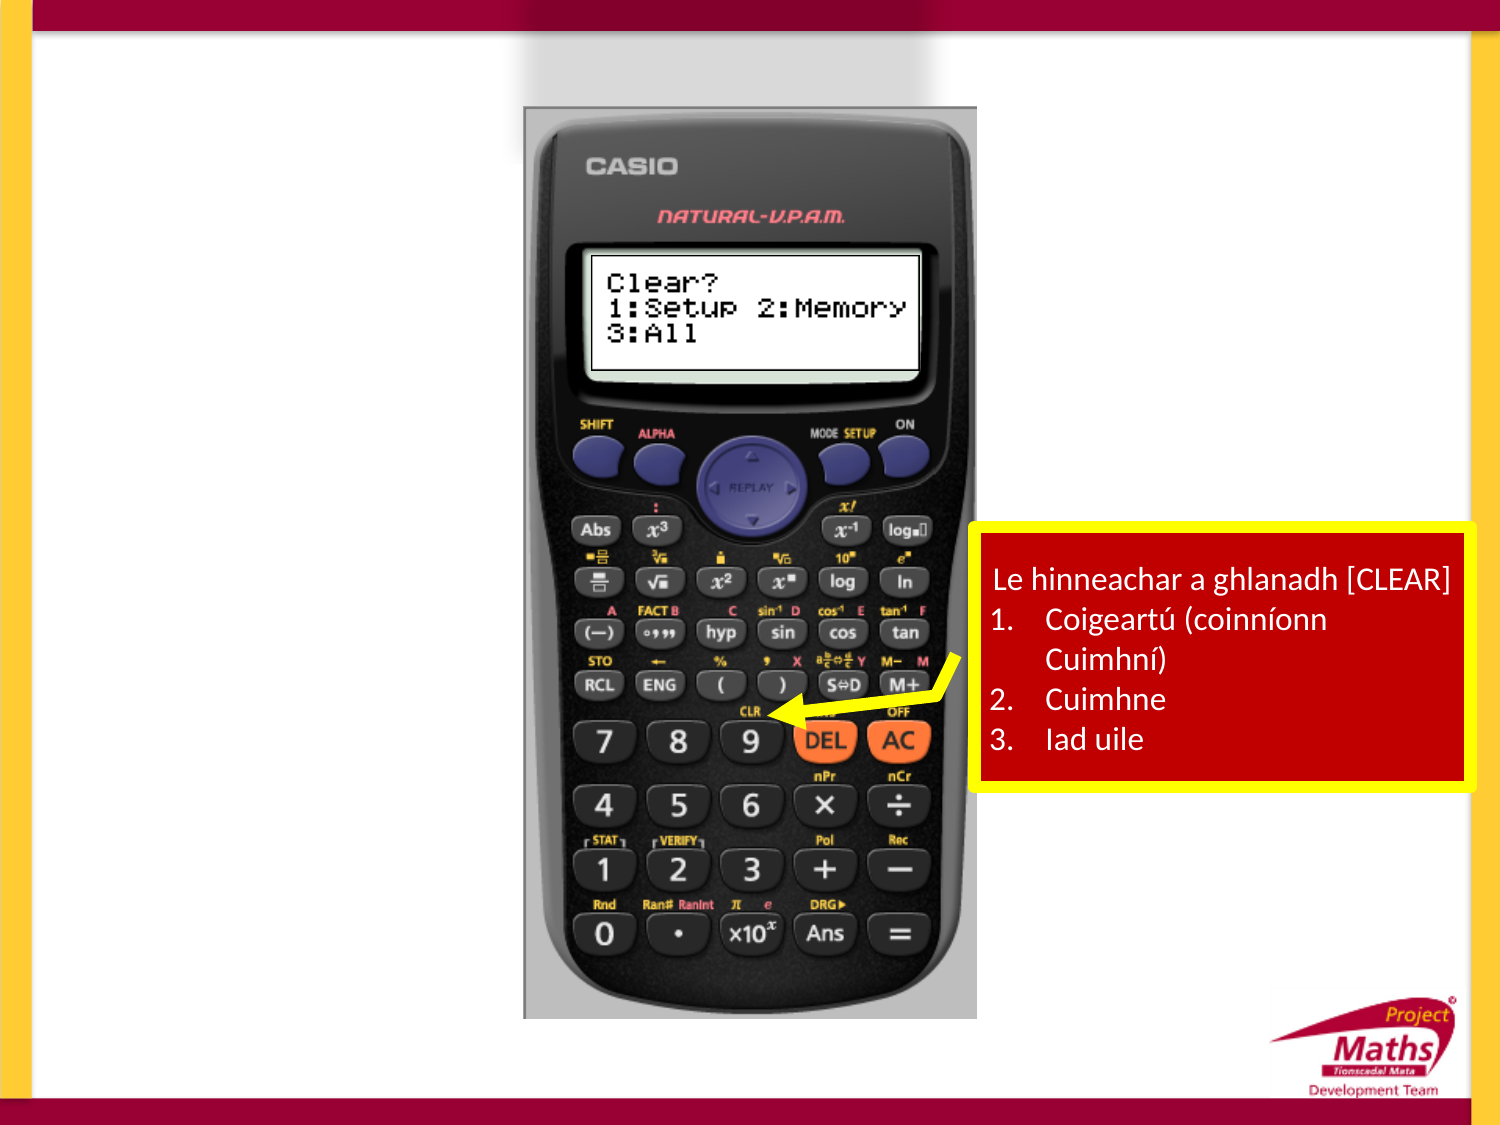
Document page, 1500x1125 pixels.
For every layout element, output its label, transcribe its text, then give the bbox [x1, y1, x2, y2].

picture [523, 106, 977, 1019]
picture [1269, 987, 1466, 1098]
text_box Le hinneachar a ghlanadh [CLEAR] Coigeartú (coinníonn Cuimhní) Cuimhne Iad uile [972, 525, 1473, 789]
text_box Le hinneachar a ghlanadh [CLEAR] Coigeartú (coinníonn Cuimhní) Cuimhne Iad uile [767, 653, 958, 721]
